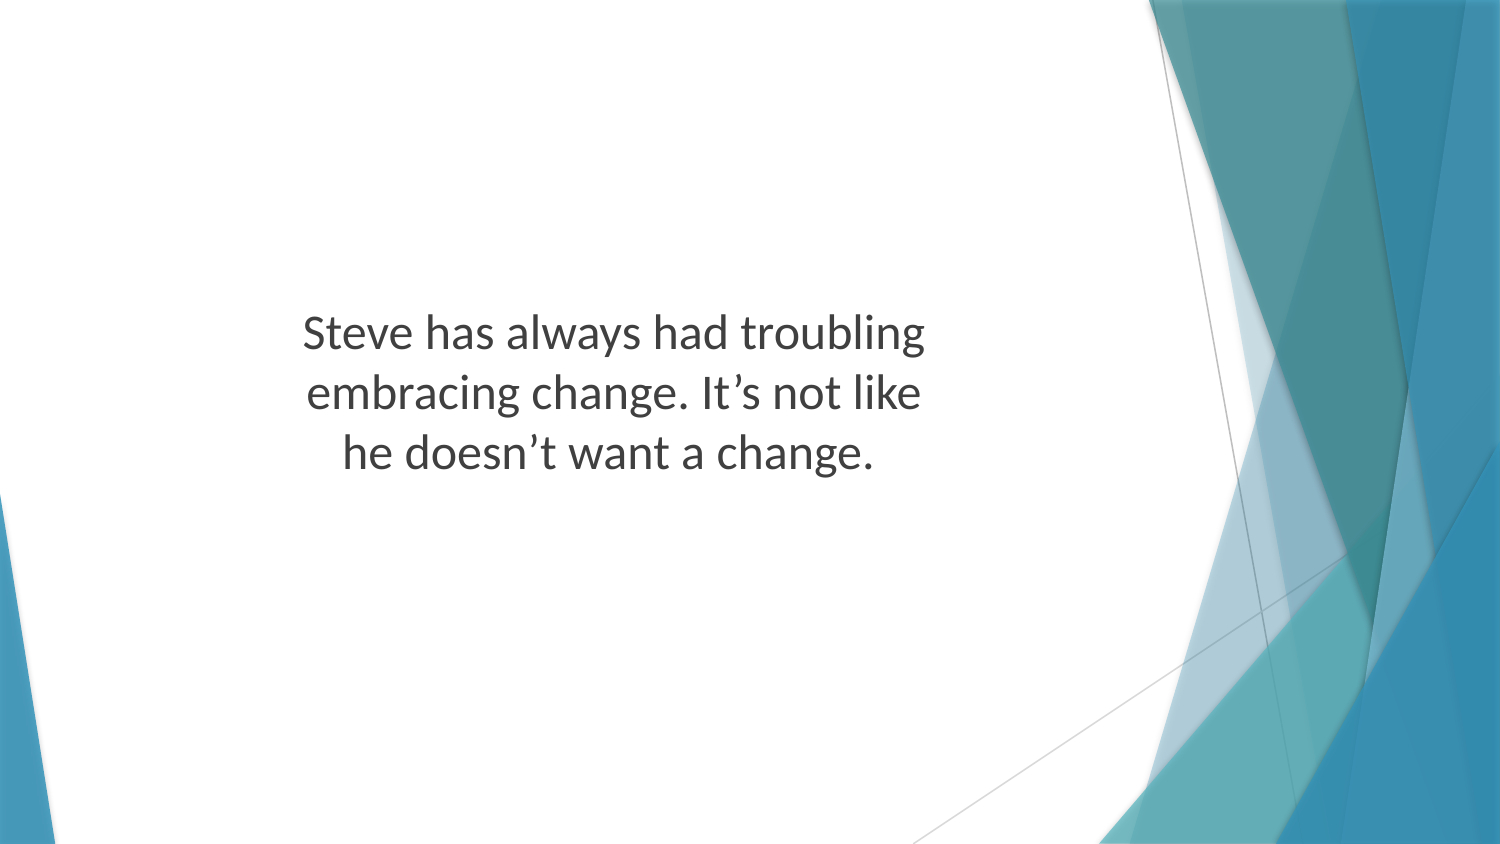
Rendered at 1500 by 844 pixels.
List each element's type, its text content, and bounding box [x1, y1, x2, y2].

list Steve has always had troubling embracing change. It’s not like he doesn’t want a change. [277, 291, 951, 647]
